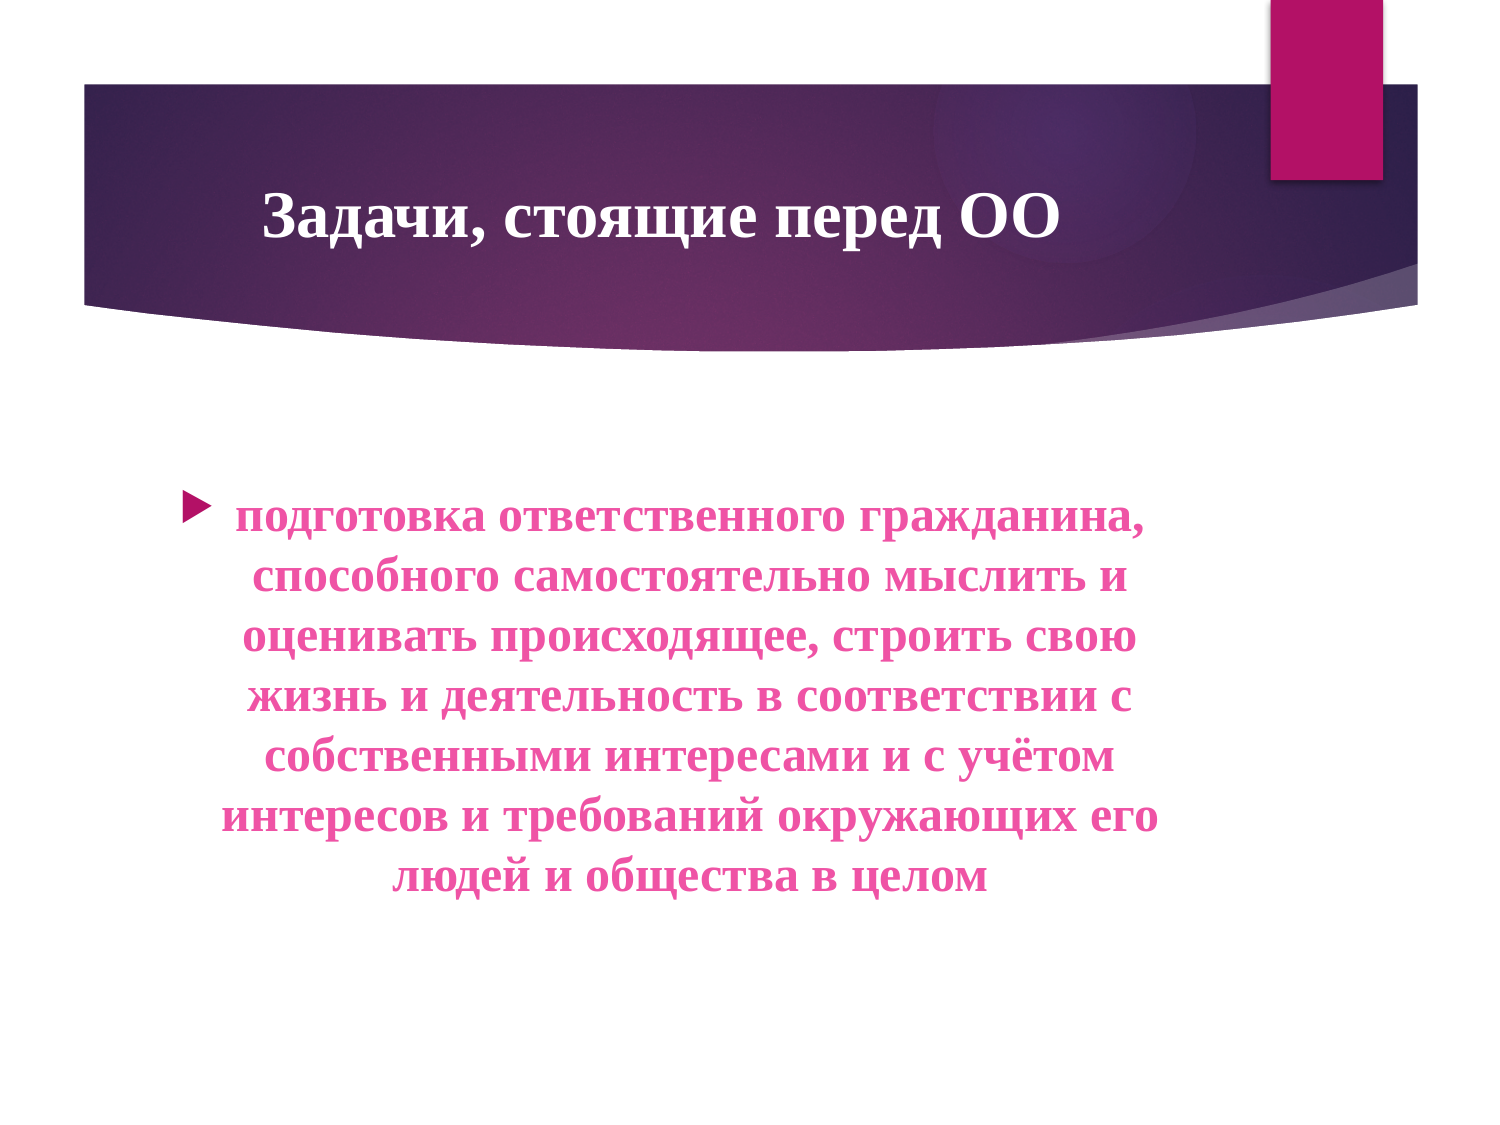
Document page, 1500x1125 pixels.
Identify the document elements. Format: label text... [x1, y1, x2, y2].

title Задачи, стоящие перед ОО [142, 152, 1183, 269]
list подготовка ответственного гражданина, способного самостоятельно мыслить и оценивать происходящее, строить свою жизнь и деятельность в соответствии с собственными интересами и с учётом интересов и требований окружающих его людей и общества в целом [141, 408, 1183, 988]
